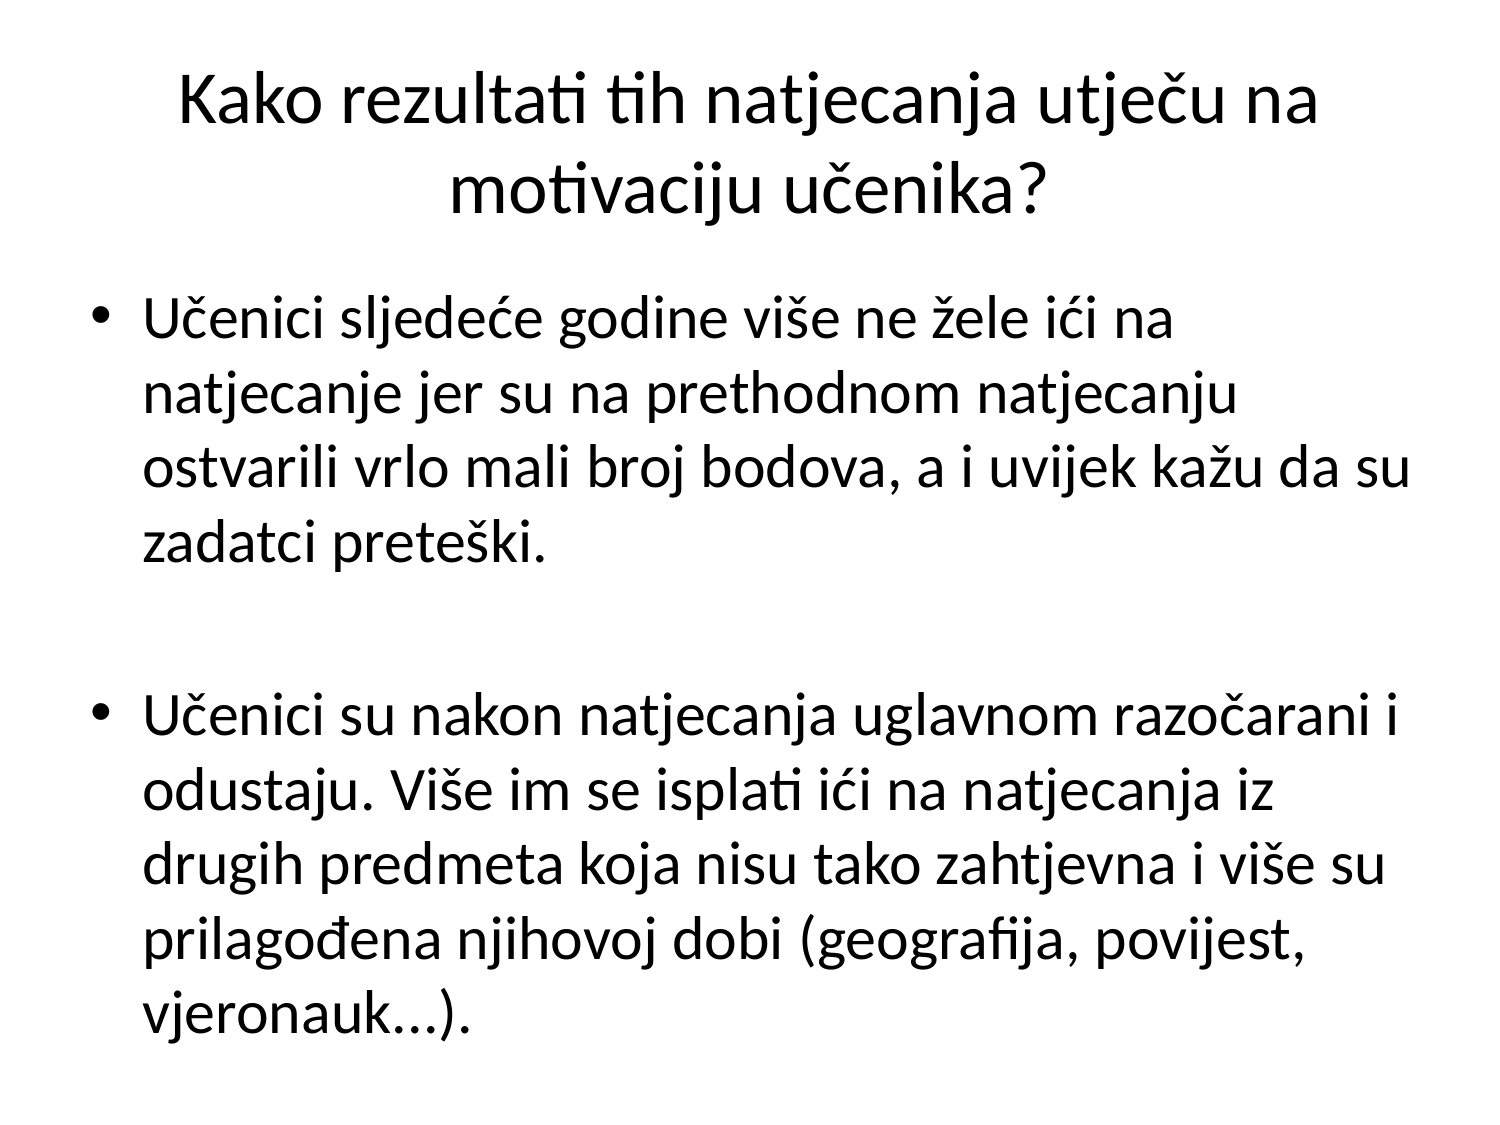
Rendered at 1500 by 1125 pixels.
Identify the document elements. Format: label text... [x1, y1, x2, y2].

list Učenici sljedeće godine više ne žele ići na natjecanje jer su na prethodnom natjecanju ostvarili vrlo mali broj bodova, a i uvijek kažu da su zadatci preteški. Učenici su nakon natjecanja uglavnom razočarani i odustaju. Više im se isplati ići na natjecanja iz drugih predmeta koja nisu tako zahtjevna i više su prilagođena njihovoj dobi (geografija, povijest, vjeronauk...). [75, 269, 1465, 1055]
title Kako rezultati tih natjecanja utječu na motivaciju učenika? [75, 45, 1425, 233]
